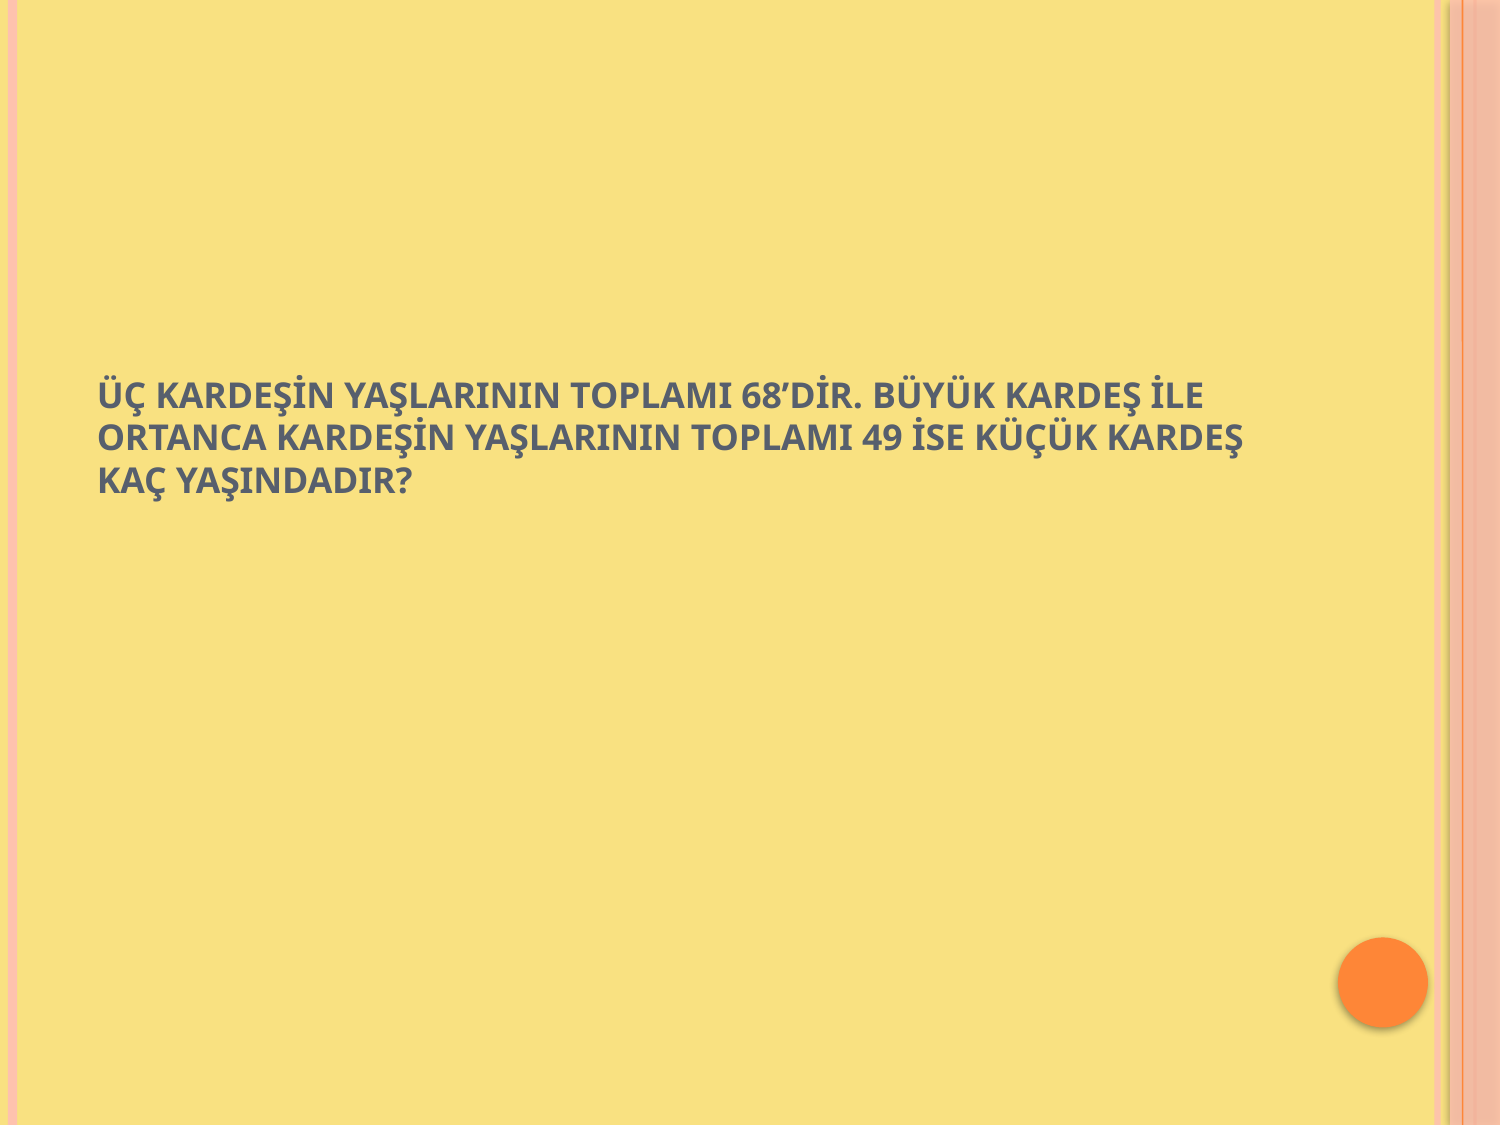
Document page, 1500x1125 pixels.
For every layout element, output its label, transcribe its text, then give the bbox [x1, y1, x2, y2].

title Üç kardeşin yaşlarının toplamı 68’dir. Büyük kardeş ile ortanca kardeşin yaşlarının toplamı 49 ise küçük kardeş kaç yaşındadır? [82, 363, 1307, 551]
